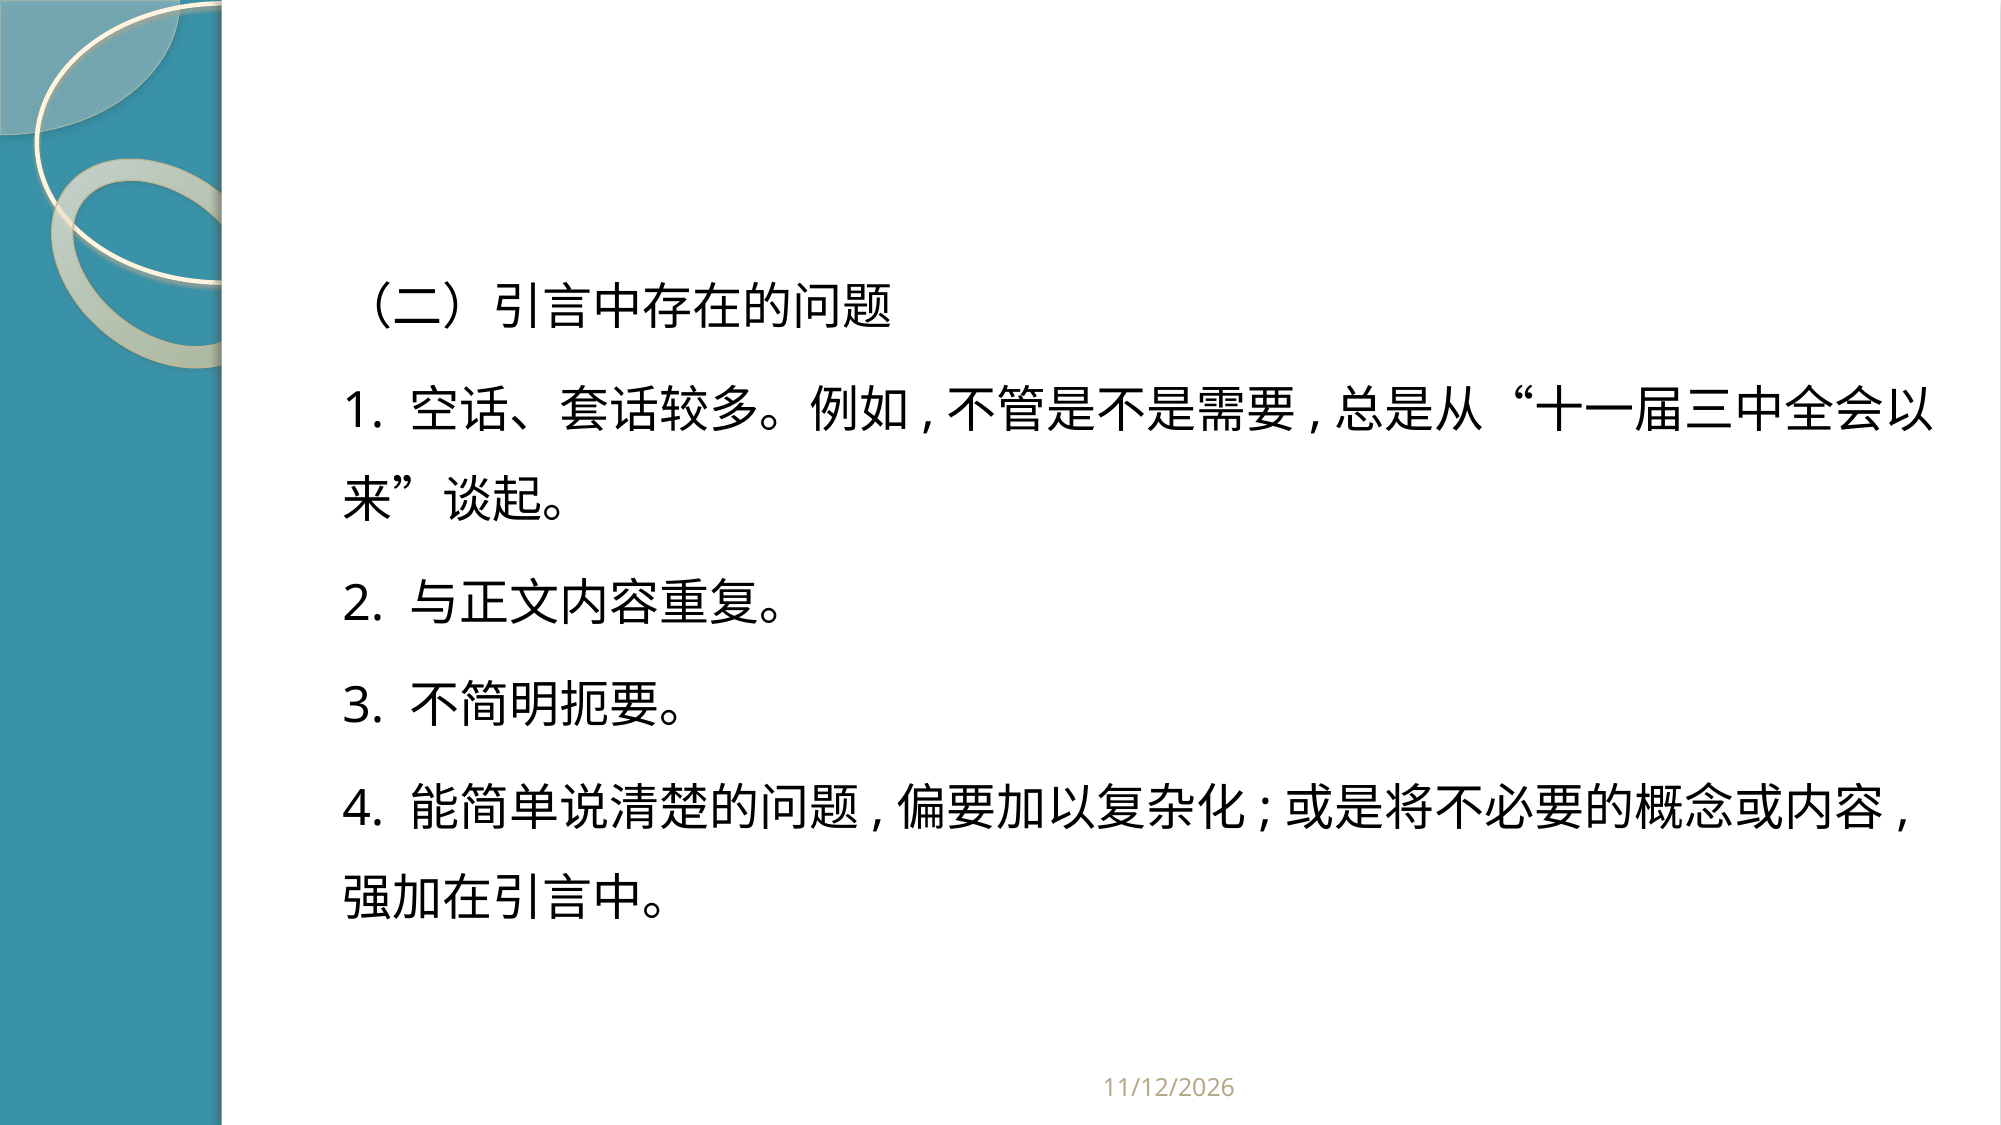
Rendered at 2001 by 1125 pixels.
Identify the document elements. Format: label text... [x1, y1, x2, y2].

list （二）引言中存在的问题 1. 空话、套话较多。例如,不管是不是需要,总是从“十一届三中全会以来”谈起。 2. 与正文内容重复。 3. 不简明扼要。 4. 能简单说清楚的问题,偏要加以复杂化;或是将不必要的概念或内容,强加在引言中。 [313, 237, 1954, 1025]
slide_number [783, 1034, 1250, 1113]
